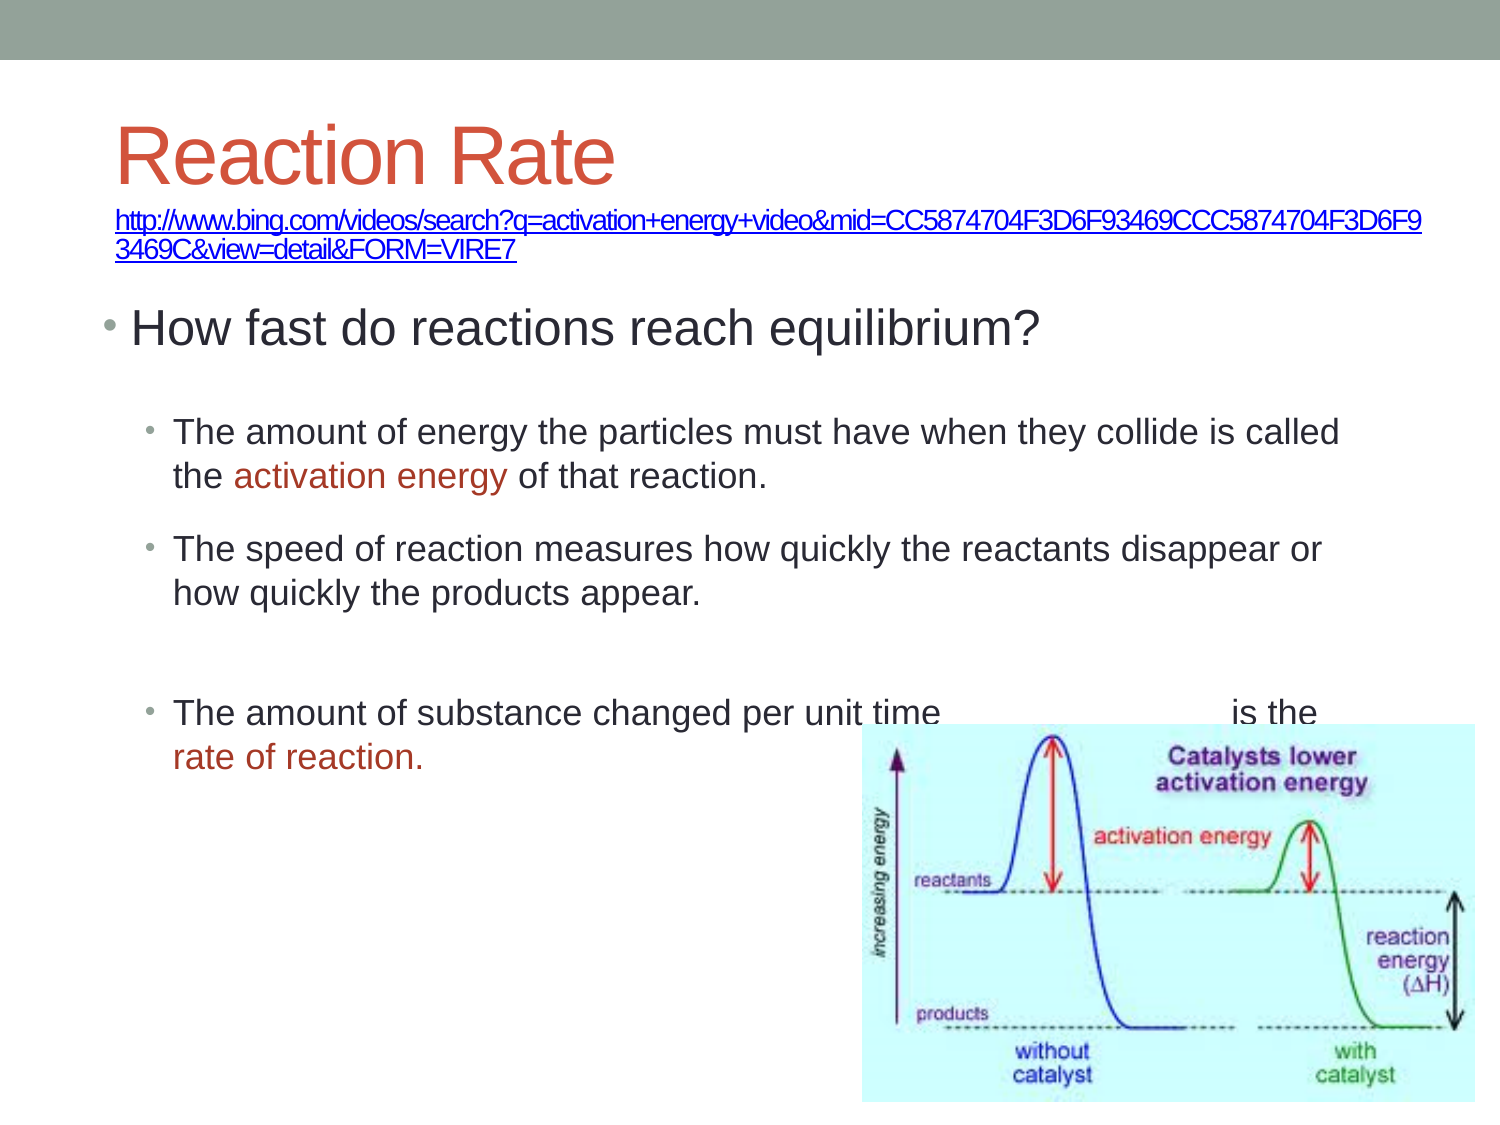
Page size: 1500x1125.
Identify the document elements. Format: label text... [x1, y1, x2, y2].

list How fast do reactions reach equilibrium? The amount of energy the particles must have when they collide is called the activation energy of that reaction. The speed of reaction measures how quickly the reactants disappear or how quickly the products appear. The amount of substance changed per unit time is the rate of reaction. [87, 287, 1375, 788]
picture [862, 724, 1476, 1103]
title Reaction Rate http://www.bing.com/videos/search?q=activation+energy+video&mid=CC5874704F3D6F93469CCC5874704F3D6F93469C&view=detail&FORM=VIRE7 [99, 87, 1438, 250]
